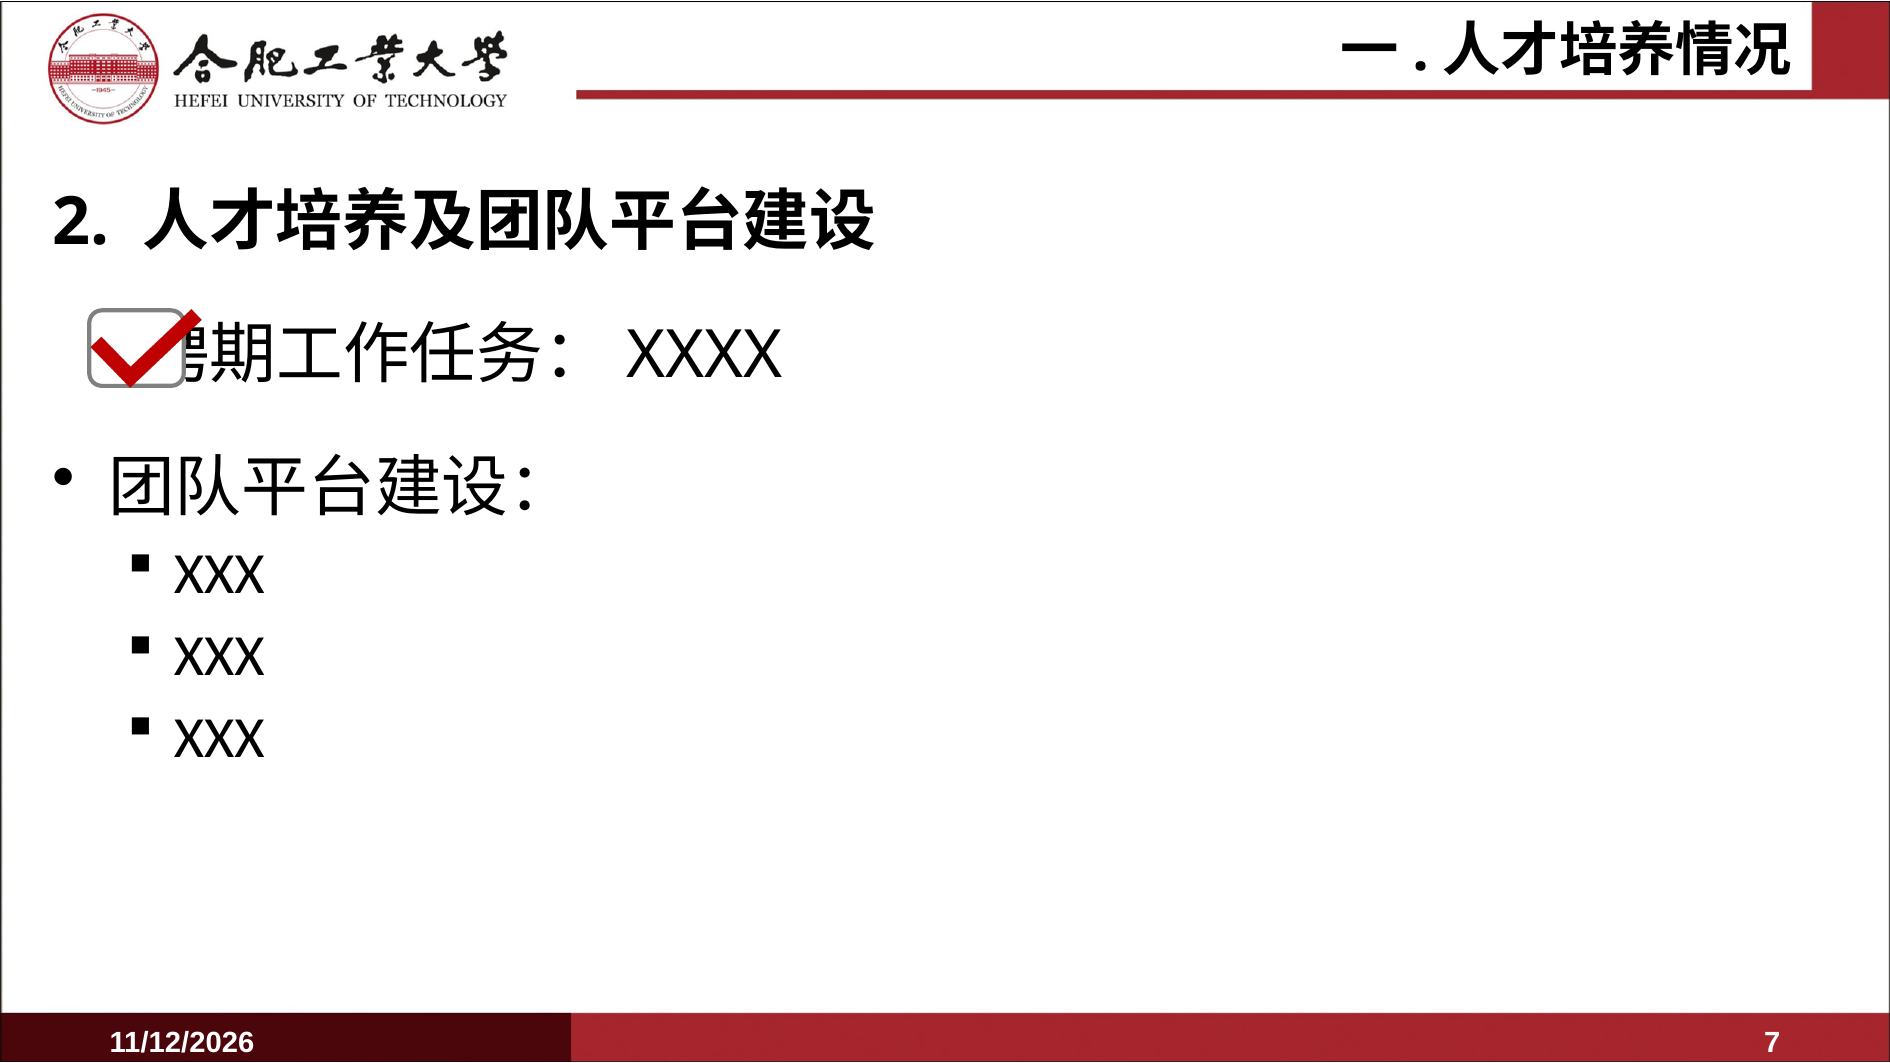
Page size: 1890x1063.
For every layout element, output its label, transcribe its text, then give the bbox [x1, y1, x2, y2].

list 2. 人才培养及团队平台建设 聘期工作任务：XXXX 团队平台建设： XXX XXX XXX [37, 129, 1838, 981]
title 一.人才培养情况 [587, 0, 1808, 95]
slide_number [94, 1015, 536, 1063]
slide_number 6 [1354, 1015, 1796, 1063]
picture [0, 1, 1890, 1062]
